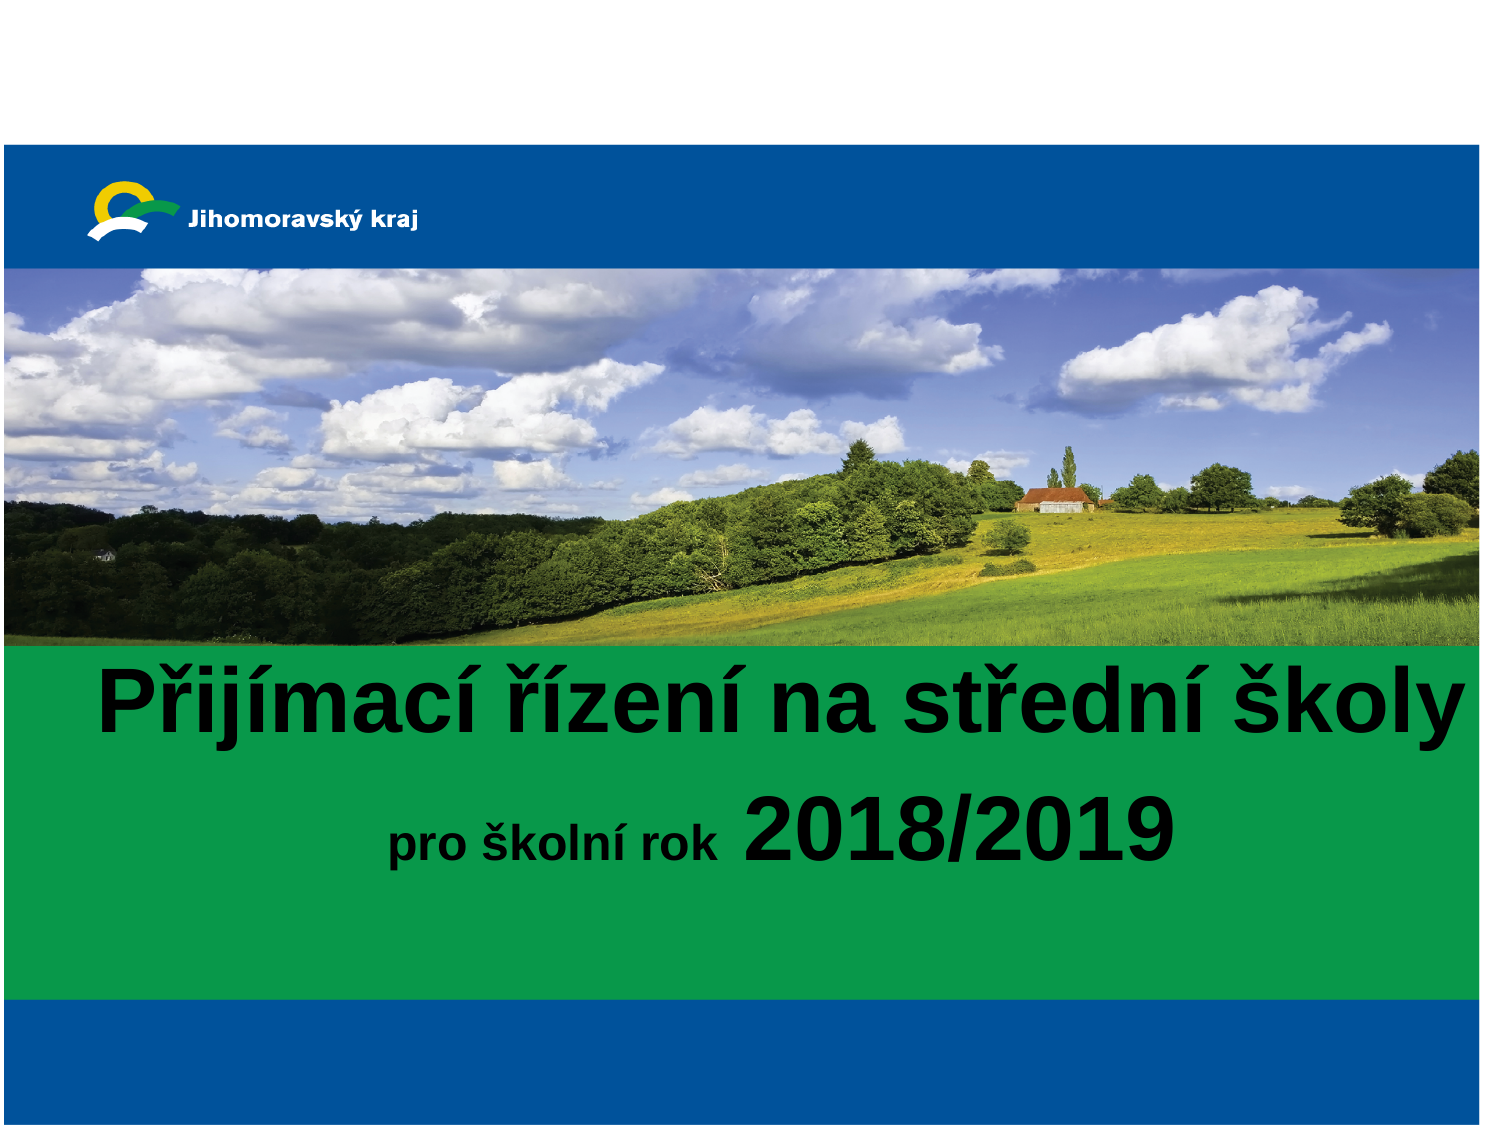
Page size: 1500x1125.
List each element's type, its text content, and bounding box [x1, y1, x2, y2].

picture [0, 0, 1500, 1125]
subtitle Přijímací řízení na střední školy pro školní rok 2018/2019 [64, 633, 1500, 921]
